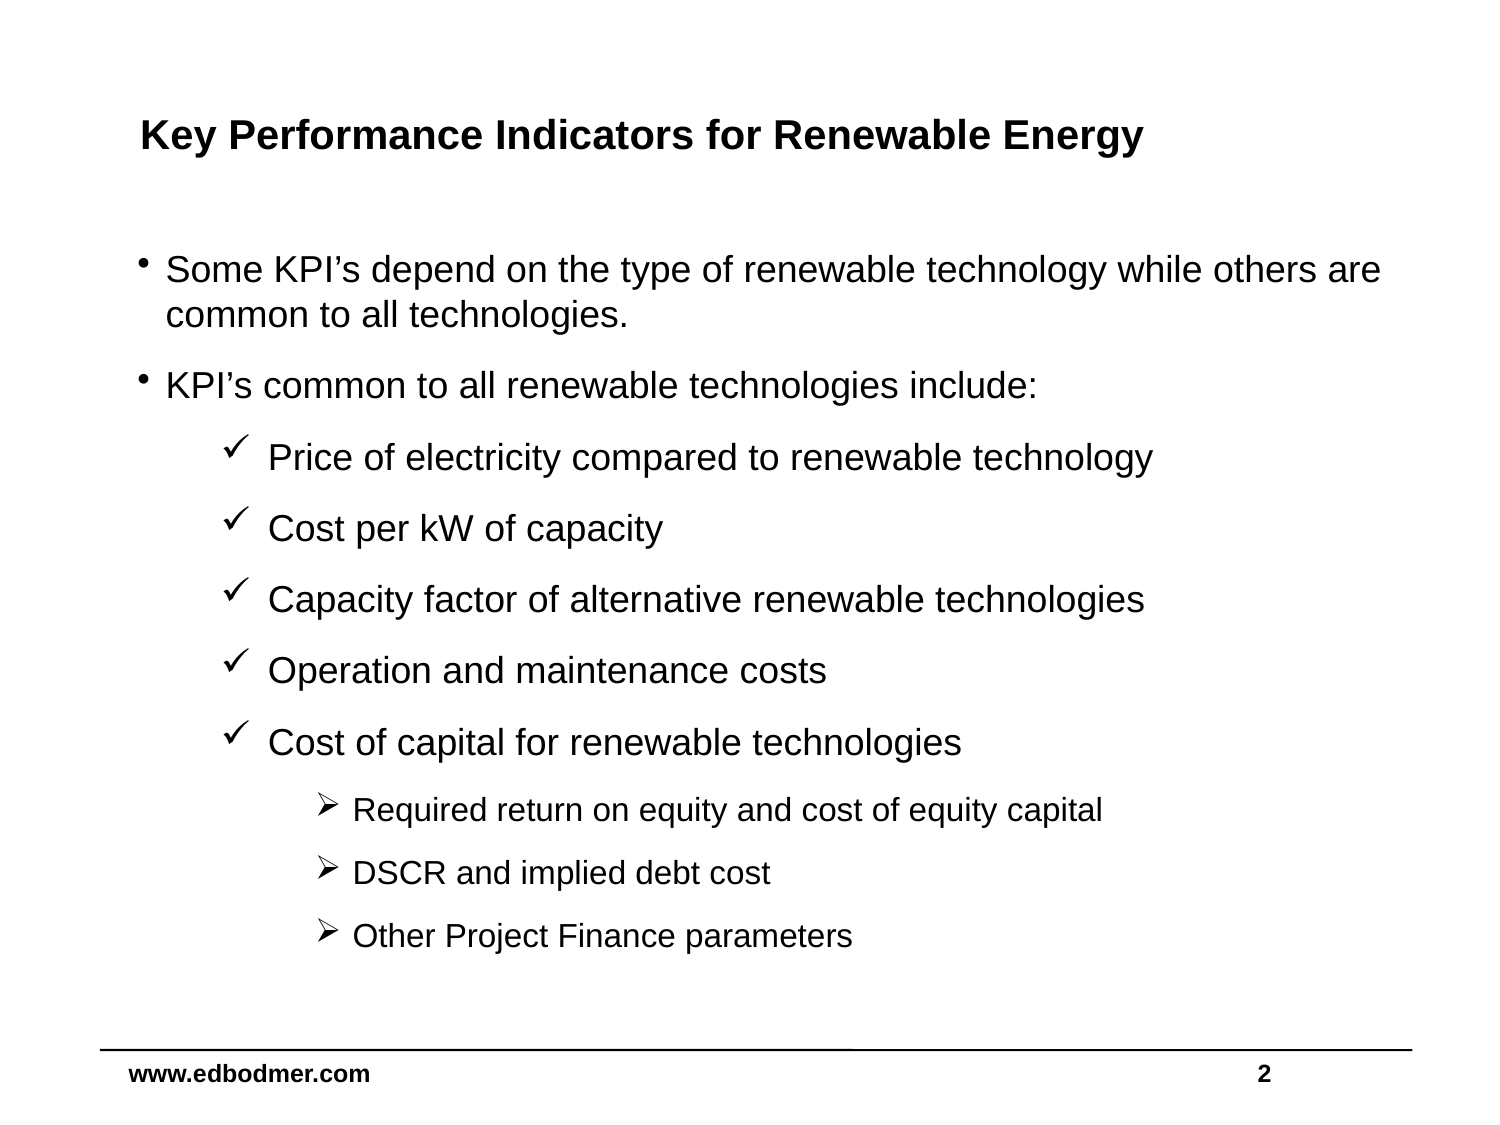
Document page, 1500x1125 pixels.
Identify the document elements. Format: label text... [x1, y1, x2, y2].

title Key Performance Indicators for Renewable Energy [124, 99, 1288, 226]
list Some KPI’s depend on the type of renewable technology while others are common to all technologies. KPI’s common to all renewable technologies include: Price of electricity compared to renewable technology Cost per kW of capacity Capacity factor of alternative renewable technologies Operation and maintenance costs Cost of capital for renewable technologies Required return on equity and cost of equity capital DSCR and implied debt cost Other Project Finance parameters [112, 237, 1401, 1001]
